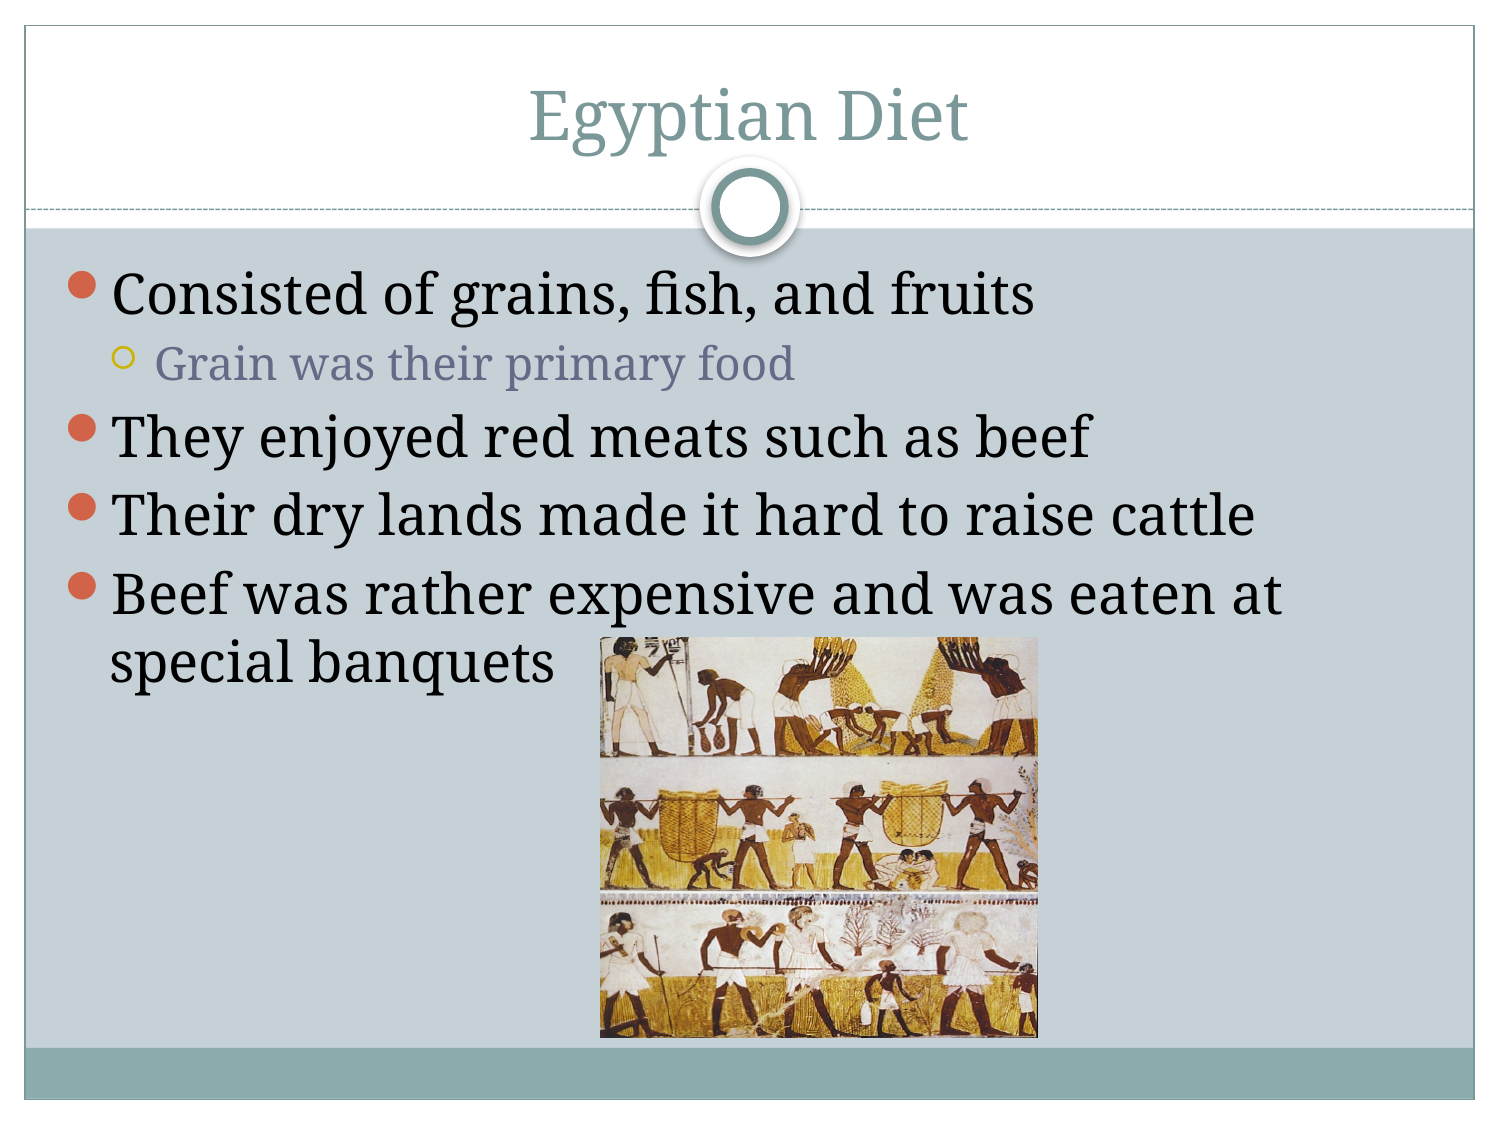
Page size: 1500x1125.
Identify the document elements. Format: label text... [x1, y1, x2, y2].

list Consisted of grains, fish, and fruits Grain was their primary food They enjoyed red meats such as beef Their dry lands made it hard to raise cattle Beef was rather expensive and was eaten at special banquets [49, 250, 1445, 1001]
title Egyptian Diet [49, 37, 1450, 162]
picture [599, 637, 1038, 1038]
